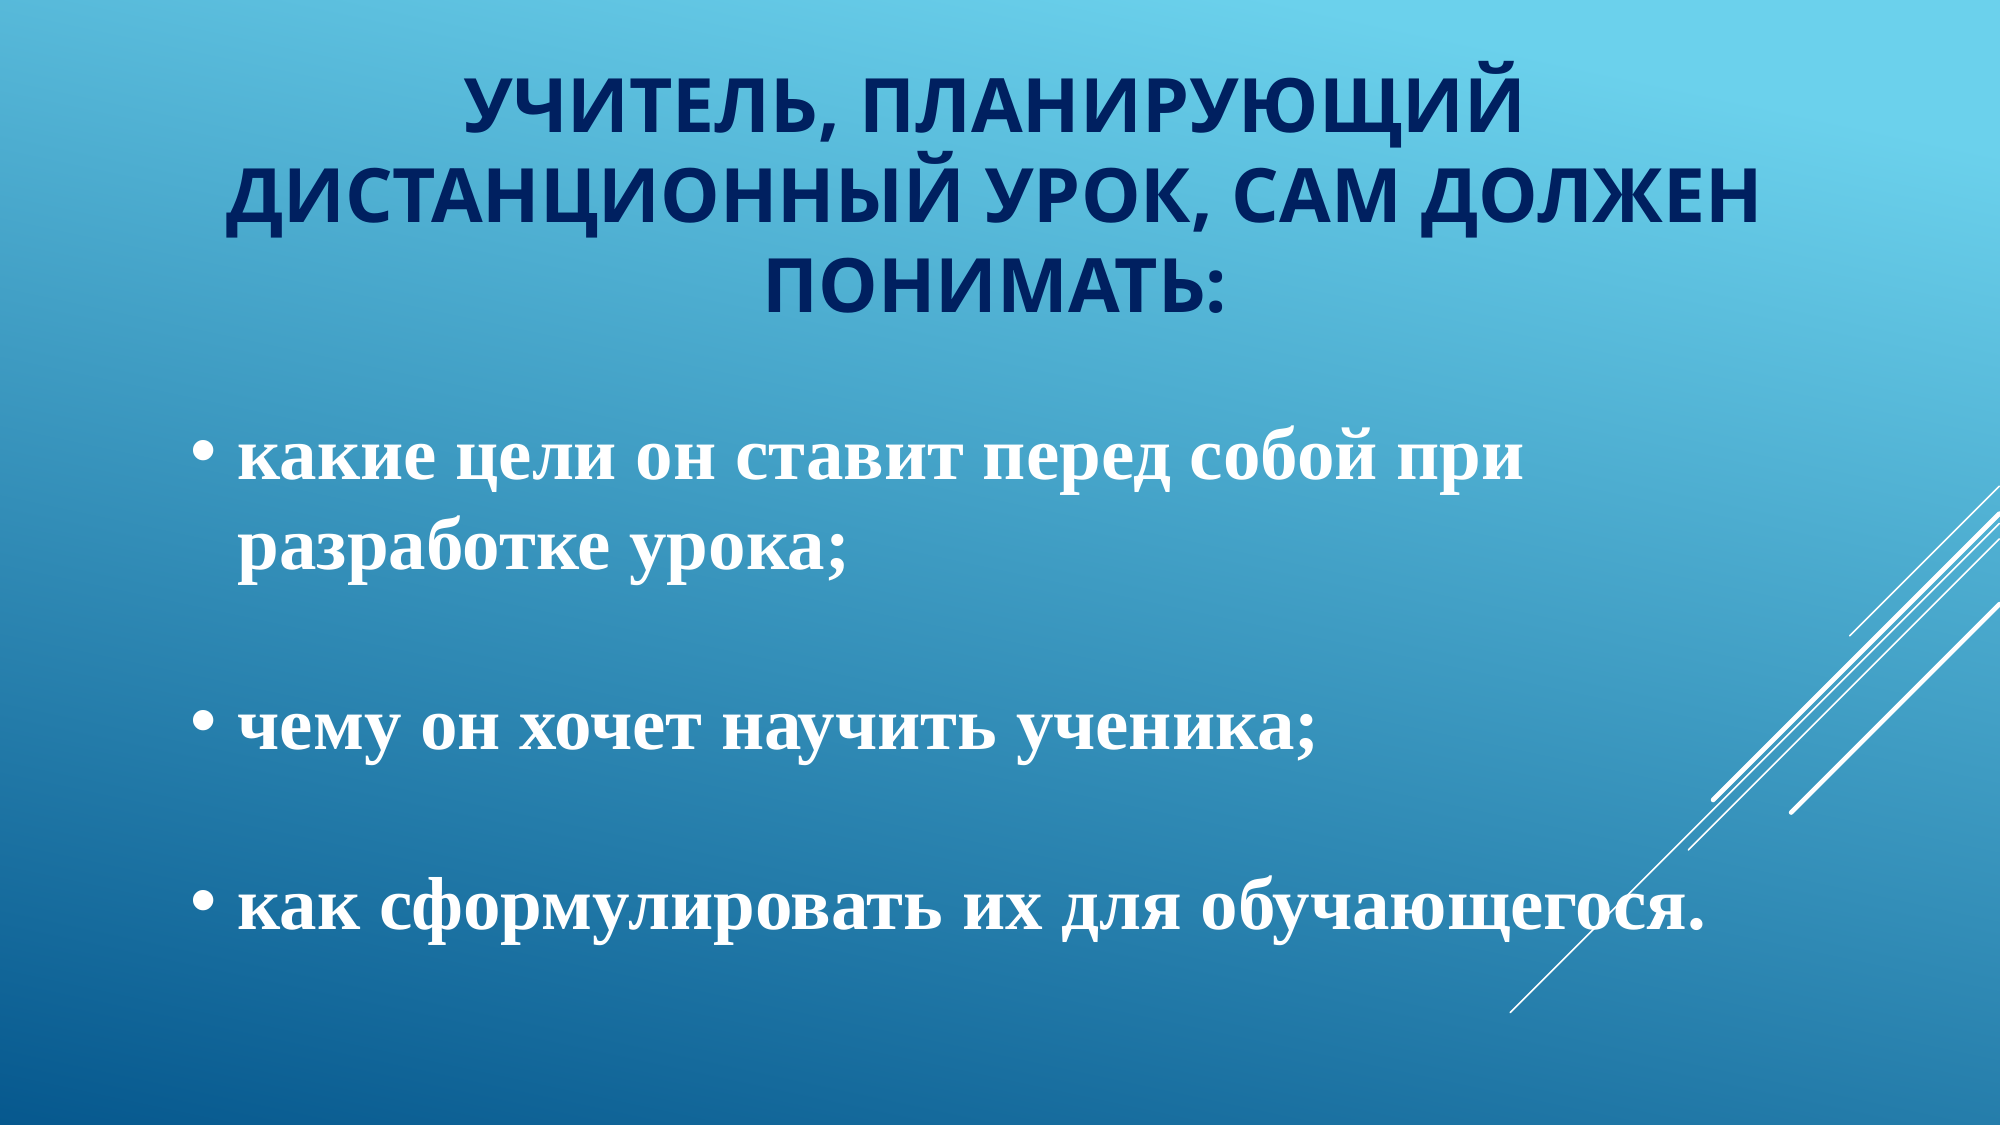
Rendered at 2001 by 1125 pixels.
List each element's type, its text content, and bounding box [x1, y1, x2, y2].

title Учитель, планирующий дистанционный урок, сам должен понимать: [170, 69, 1821, 317]
text_box какие цели он ставит перед собой при разработке урока; чему он хочет научить ученика; как сформулировать их для обучающегося. [176, 397, 1815, 952]
